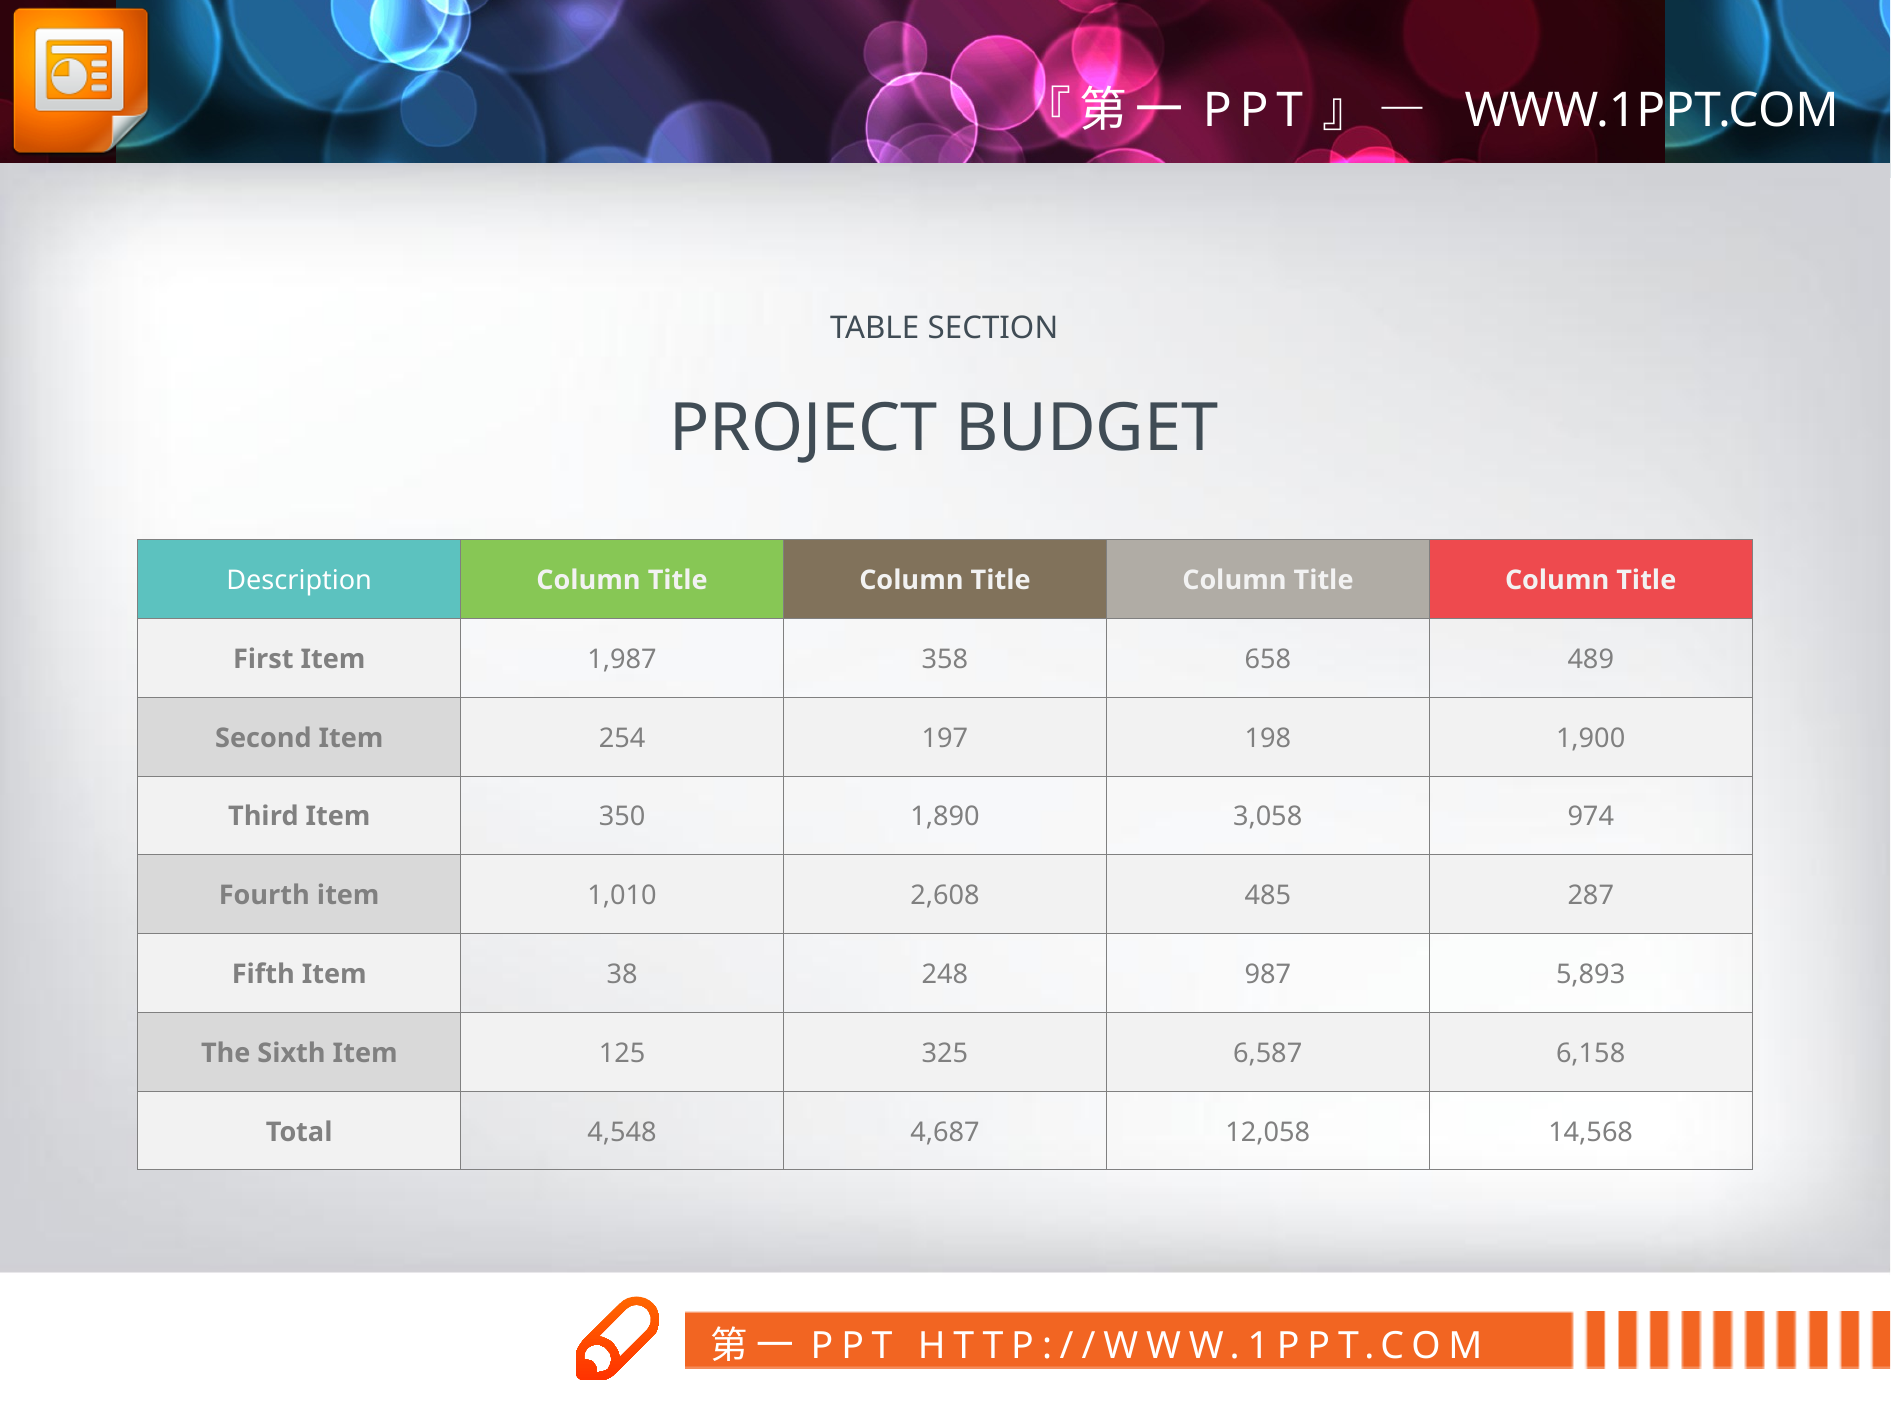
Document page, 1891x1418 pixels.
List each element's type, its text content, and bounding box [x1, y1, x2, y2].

table_cell 14,568 [1430, 1092, 1752, 1169]
table_cell 125 [461, 1013, 783, 1091]
table_cell Second Item [138, 698, 460, 776]
table_cell First Item [138, 619, 460, 697]
table_cell 38 [461, 934, 783, 1012]
table_cell 974 [1430, 777, 1752, 854]
table_header Column Title [461, 540, 783, 618]
table_cell 3,058 [1107, 777, 1429, 854]
table_cell Fourth item [138, 855, 460, 933]
table_cell 198 [1107, 698, 1429, 776]
table_cell 1,010 [461, 855, 783, 933]
table_cell 254 [461, 698, 783, 776]
text_box TABLE SECTION [94, 299, 1794, 355]
picture [0, 0, 1891, 1275]
table_header Column Title [784, 540, 1106, 618]
table_cell 325 [784, 1013, 1106, 1091]
table_cell 6,587 [1107, 1013, 1429, 1091]
table_cell 287 [1430, 855, 1752, 933]
table_cell 489 [1430, 619, 1752, 697]
picture [685, 1311, 1891, 1369]
table_cell 197 [784, 698, 1106, 776]
table_cell Third Item [138, 777, 460, 854]
table_cell 4,687 [784, 1092, 1106, 1169]
text_box PROJECT BUDGET [94, 376, 1794, 447]
table_cell 1,900 [1430, 698, 1752, 776]
table_cell Total [138, 1092, 460, 1169]
table_cell Fifth Item [138, 934, 460, 1012]
table_cell 1,890 [784, 777, 1106, 854]
table_cell 6,158 [1430, 1013, 1752, 1091]
table_cell The Sixth Item [138, 1013, 460, 1091]
table_cell 1,987 [461, 619, 783, 697]
table_header Description [138, 540, 460, 618]
table_cell 2,608 [784, 855, 1106, 933]
table_cell 658 [1107, 619, 1429, 697]
table_cell 5,893 [1430, 934, 1752, 1012]
table_header Column Title [1430, 540, 1752, 618]
table_cell 4,548 [461, 1092, 783, 1169]
table_cell 350 [461, 777, 783, 854]
table_cell 12,058 [1107, 1092, 1429, 1169]
table_cell 248 [784, 934, 1106, 1012]
table_cell 358 [784, 619, 1106, 697]
table_cell 485 [1107, 855, 1429, 933]
table_header Column Title [1107, 540, 1429, 618]
table_cell 987 [1107, 934, 1429, 1012]
